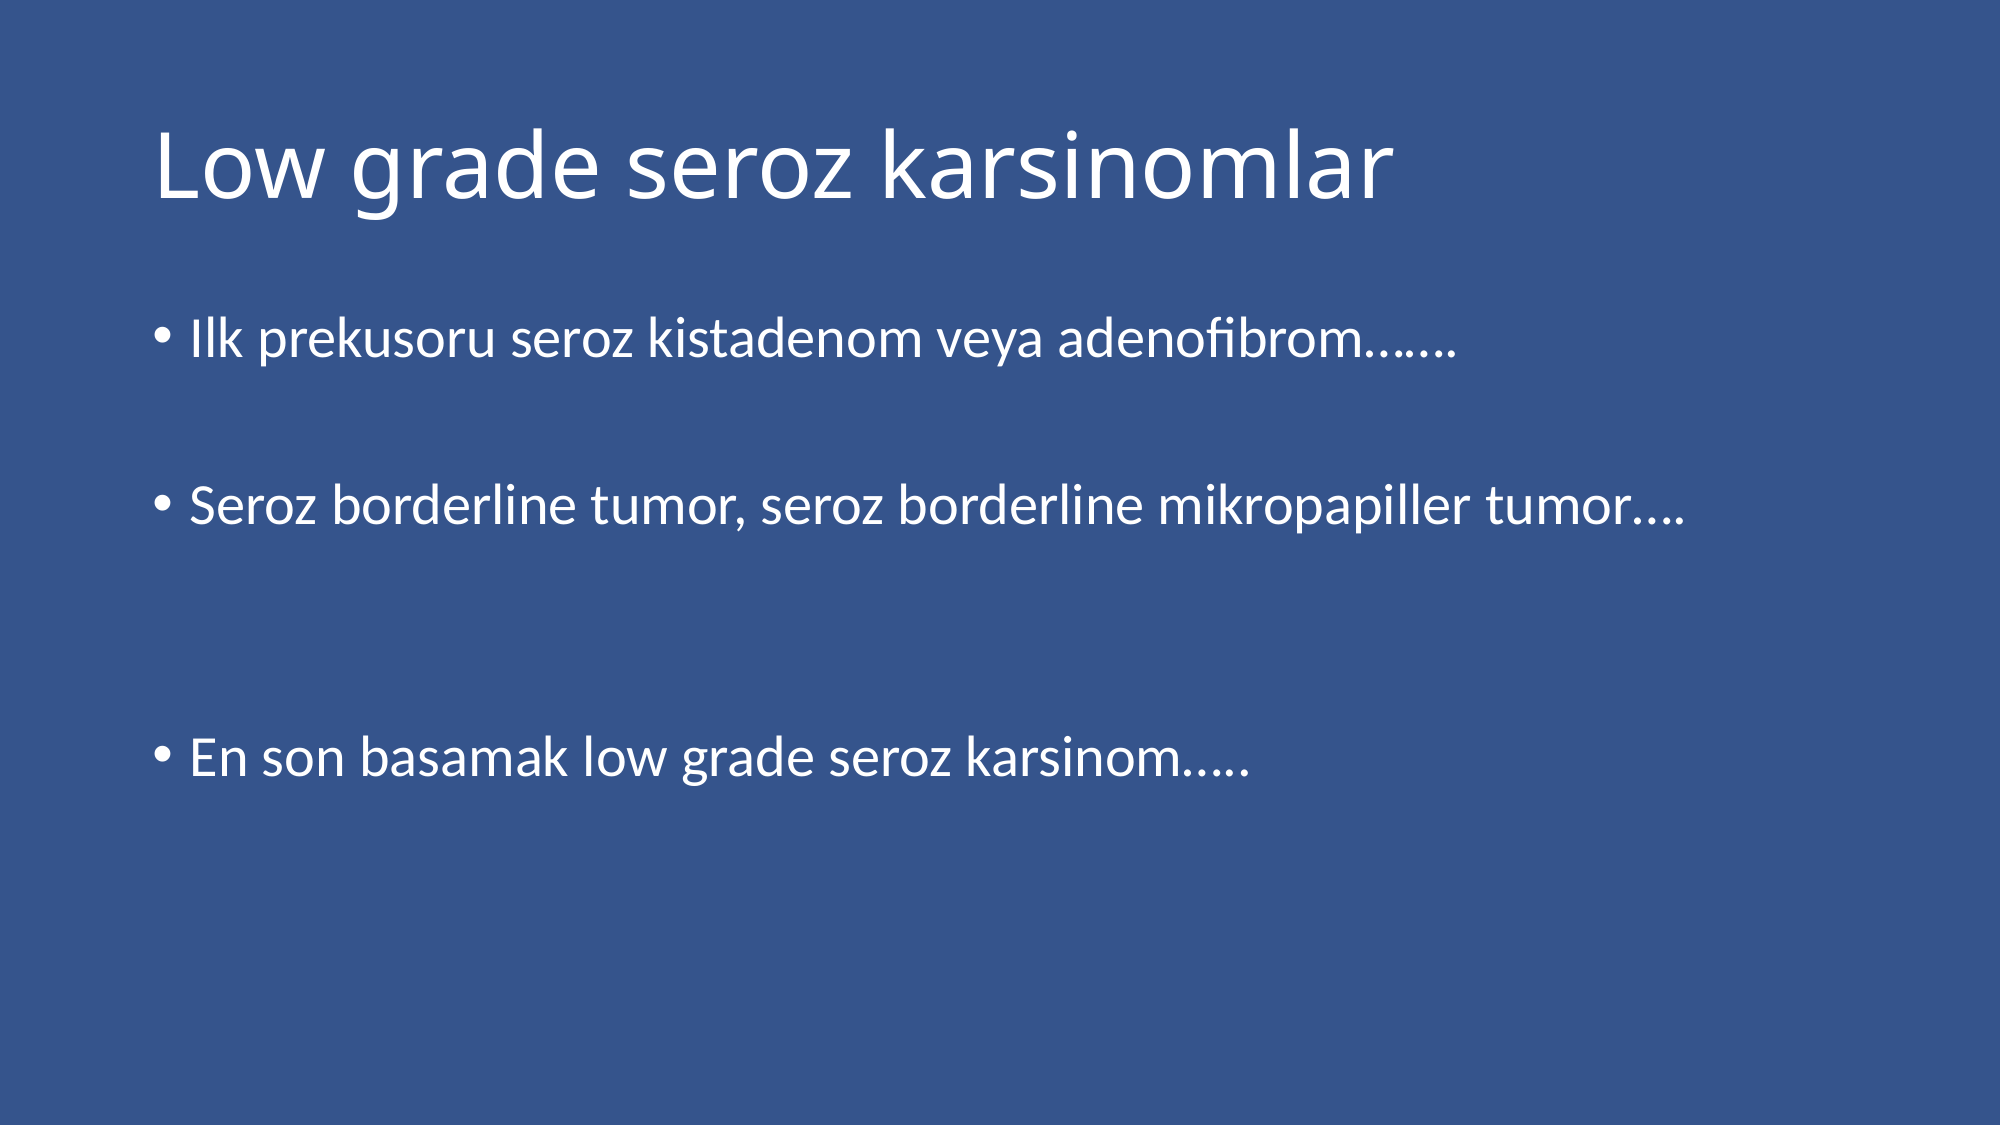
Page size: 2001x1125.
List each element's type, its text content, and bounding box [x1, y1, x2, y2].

list Ilk prekusoru seroz kistadenom veya adenofibrom……. Seroz borderline tumor, seroz borderline mikropapiller tumor…. En son basamak low grade seroz karsinom….. [137, 299, 1863, 1014]
title Low grade seroz karsinomlar [137, 59, 1863, 278]
